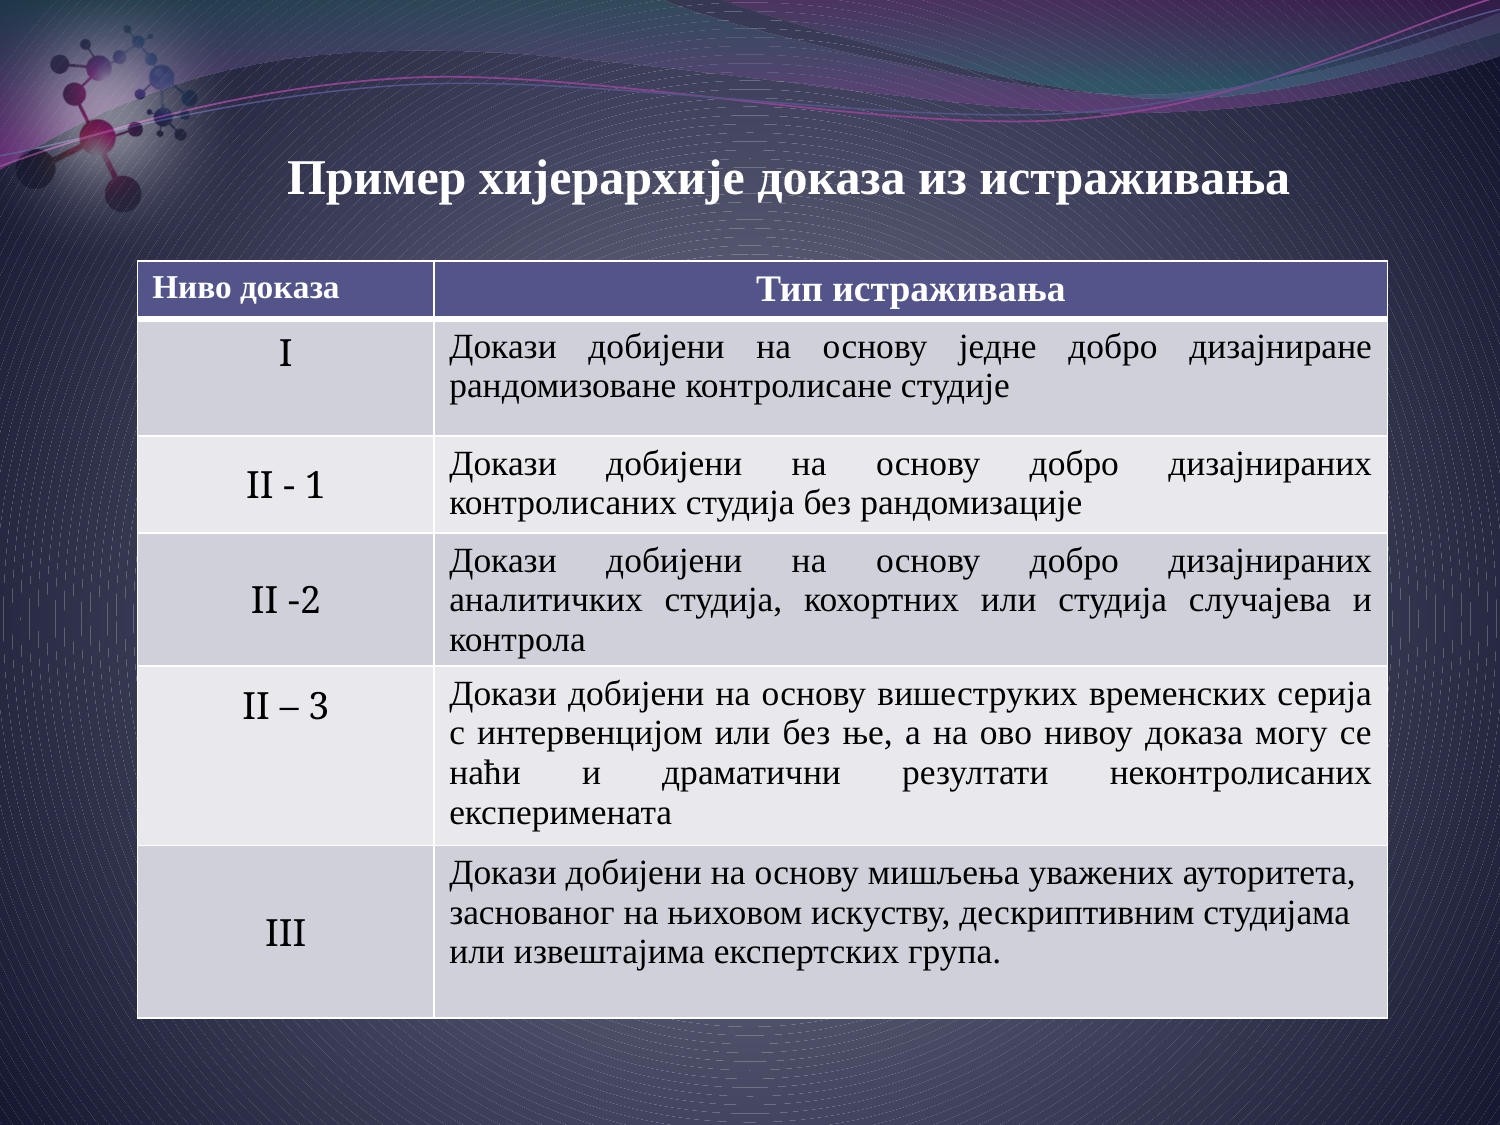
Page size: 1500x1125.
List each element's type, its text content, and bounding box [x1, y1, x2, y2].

table_cell Докази добијени на основу добро дизајнираних контролисаних студија без рандомизације [435, 437, 1387, 532]
table_header Тип истраживања [435, 262, 1387, 316]
table_header Ниво докaза [138, 262, 433, 316]
text_box Пример хијерархије доказа из истраживања [262, 137, 1338, 213]
table_cell II - 1 [138, 437, 433, 532]
table_cell II -2 [138, 534, 433, 665]
table_cell Докази добијени на основу добро дизајнираних аналитичких студија, кохортних или студија случајева и контрола [435, 534, 1387, 665]
table_cell Докази добијени на основу једне добро дизајниране рандомизоване контролисане студије [435, 322, 1387, 435]
table_cell III [138, 846, 433, 1017]
table_cell Докази добијени на основу мишљења уважених ауторитета, заснованог на њиховом искуству, дескриптивним студијама или извештајима експертских група. [435, 846, 1387, 1017]
table_cell II – 3 [138, 667, 433, 845]
table_cell Докази добијени на основу вишеструких временских серија с интервенцијом или без ње, а на ово нивоу доказа могу се наћи и драматични резултати неконтролисаних експеримената [435, 667, 1387, 845]
table_cell I [138, 322, 433, 435]
